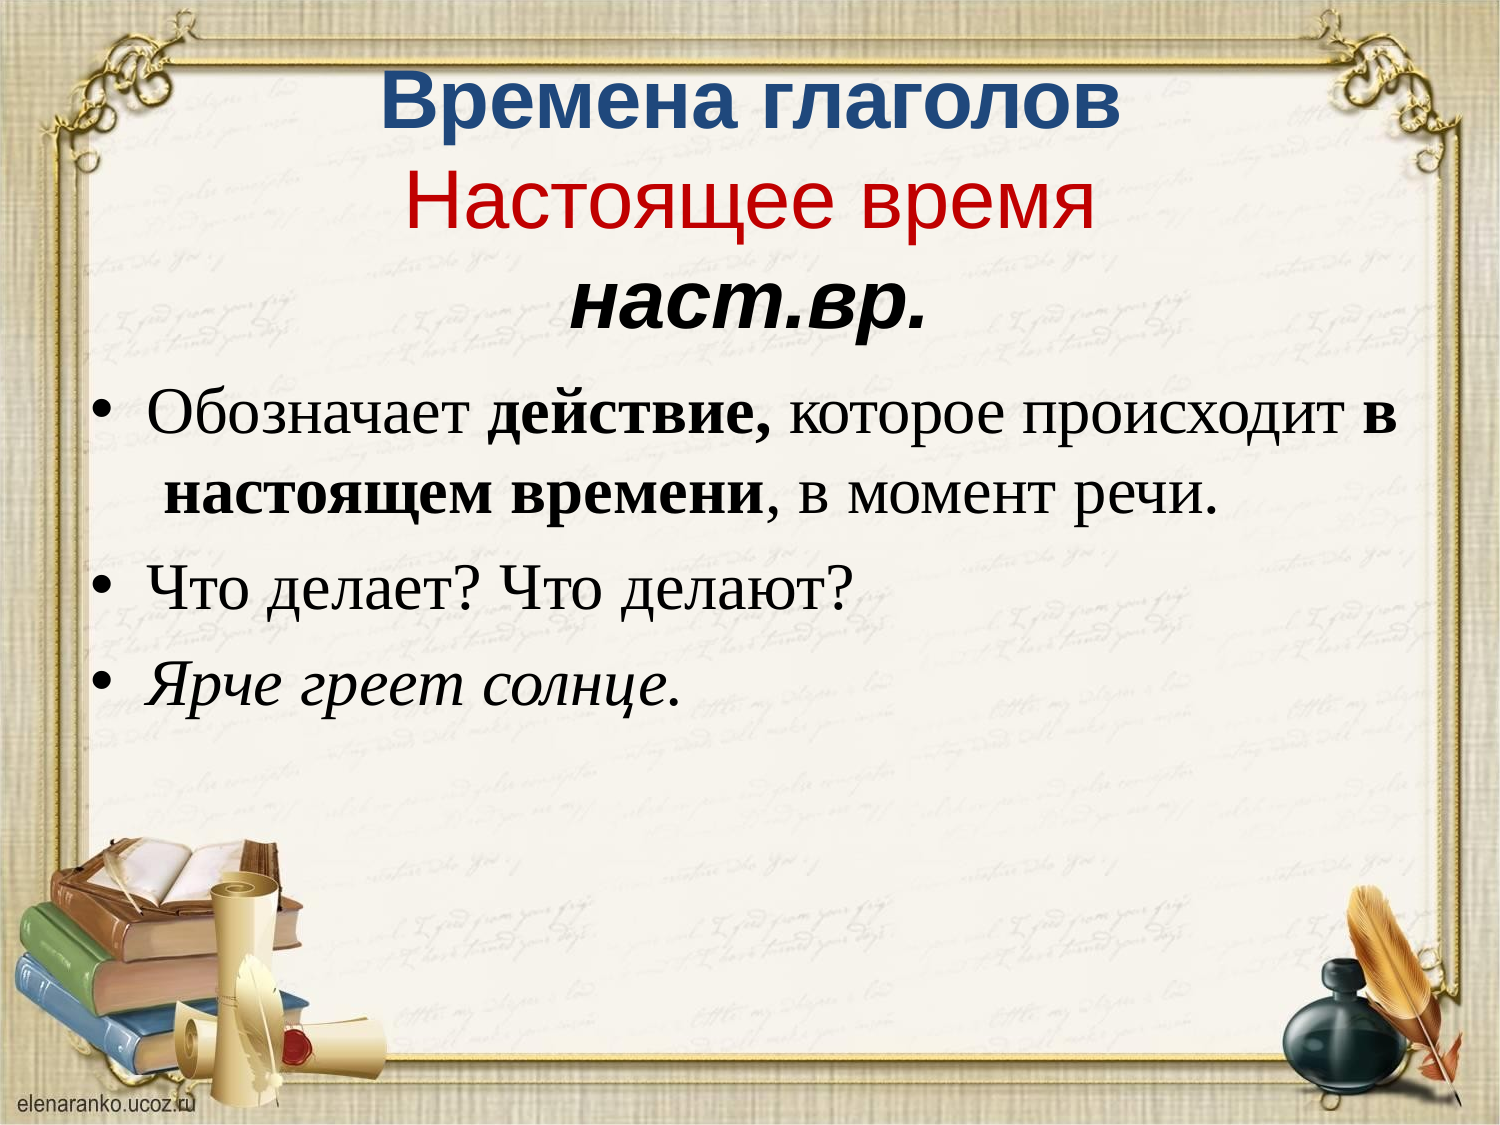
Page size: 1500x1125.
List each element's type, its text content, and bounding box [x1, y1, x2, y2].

title Времена глаголов Настоящее время наст.вр. [371, 43, 1129, 346]
text_box Обозначает действие, которое происходит в настоящем времени, в момент речи. Что делает? Что делают? Ярче греет солнце. [87, 364, 1412, 720]
picture [0, 0, 1500, 1125]
